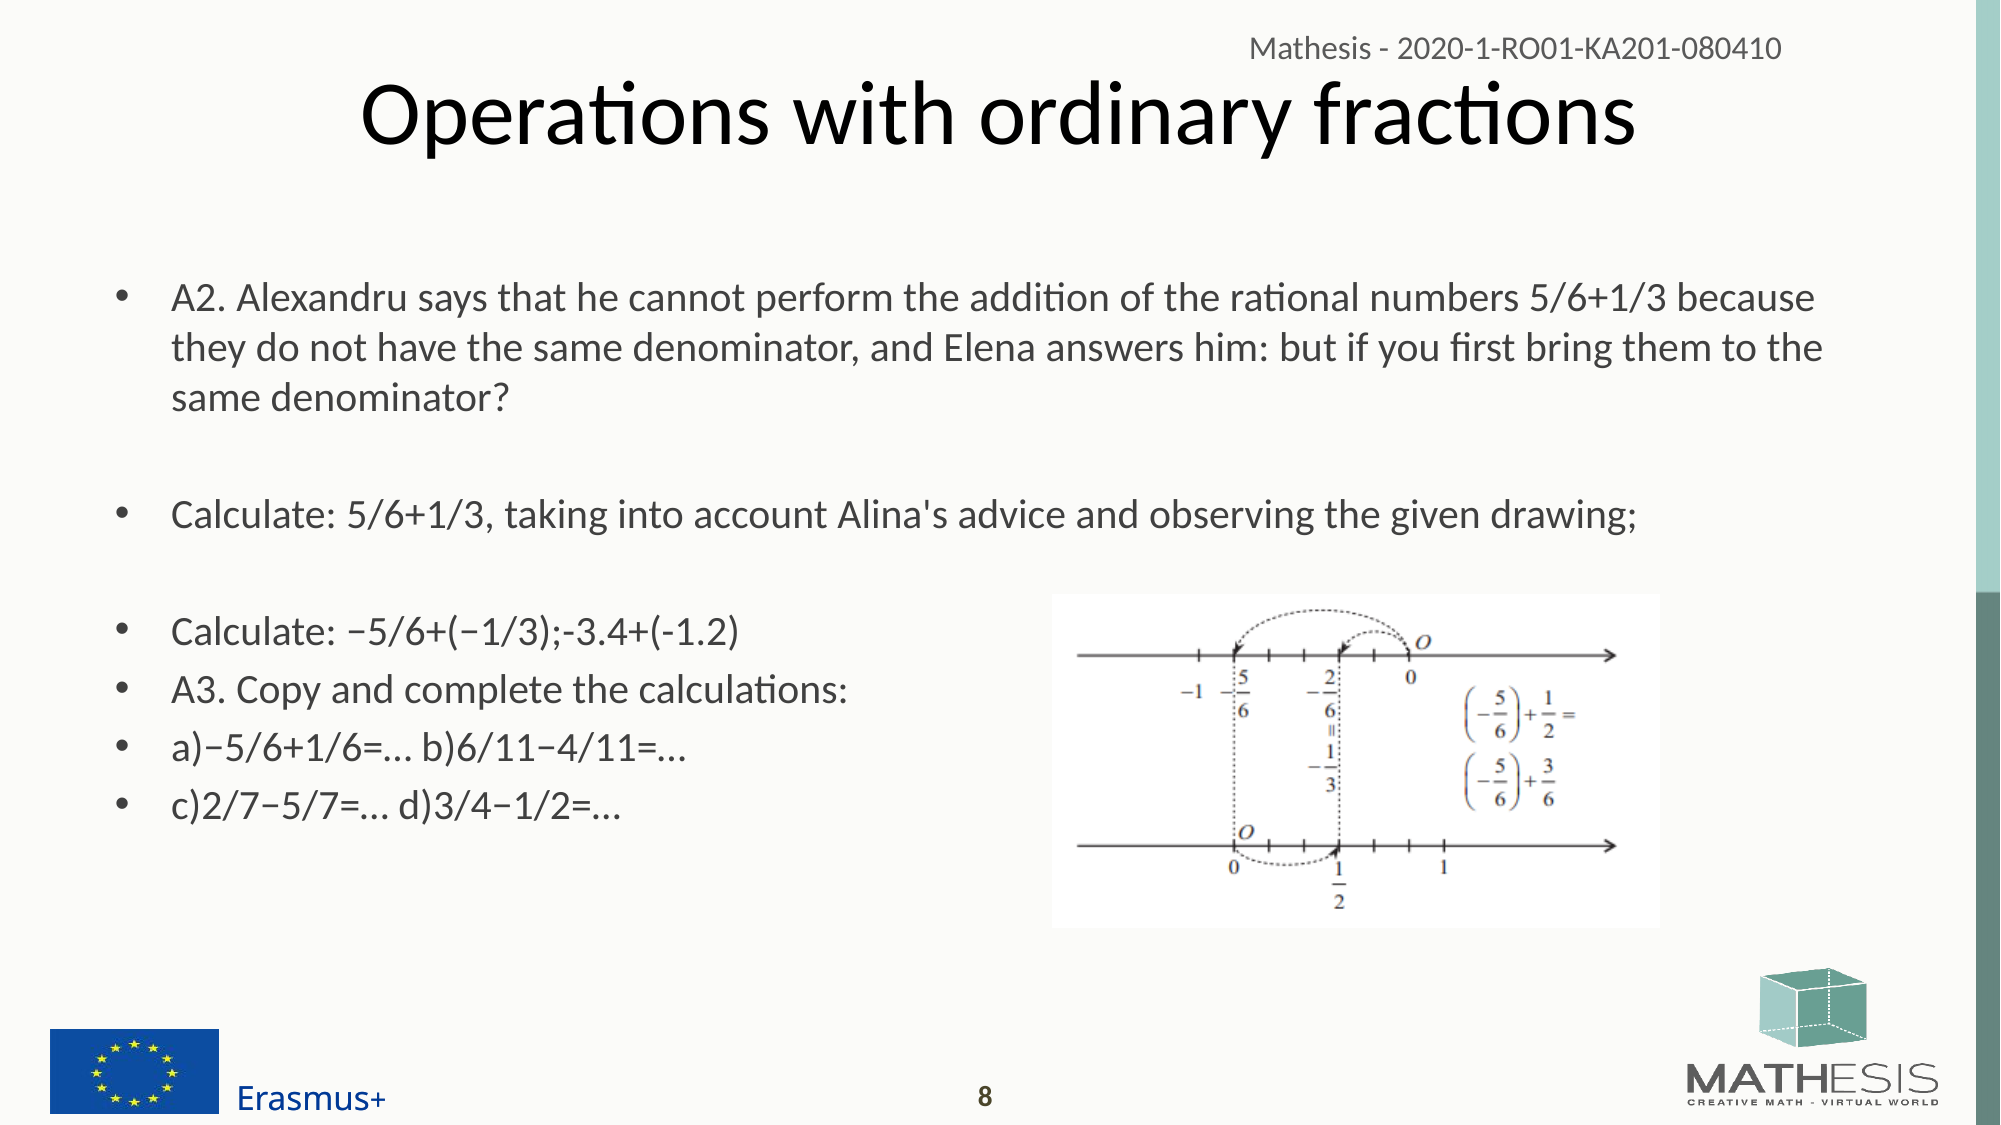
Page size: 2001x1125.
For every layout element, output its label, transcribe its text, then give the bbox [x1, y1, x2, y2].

list A2. Alexandru says that he cannot perform the addition of the rational numbers 5/6+1/3 because they do not have the same denominator, and Elena answers him: but if you first bring them to the same denominator? Calculate: 5/6+1/3, taking into account Alina's advice and observing the given drawing; Calculate: −5/6+(−1/3);-3.4+(-1.2) A3. Copy and complete the calculations: a)−5/6+1/6=… b)6/11−4/11=… c)2/7−5/7=… d)3/4−1/2=… [99, 262, 1900, 1005]
title Operations with ordinary fractions [99, 45, 1900, 233]
picture [50, 1029, 219, 1114]
picture [1052, 594, 1660, 929]
